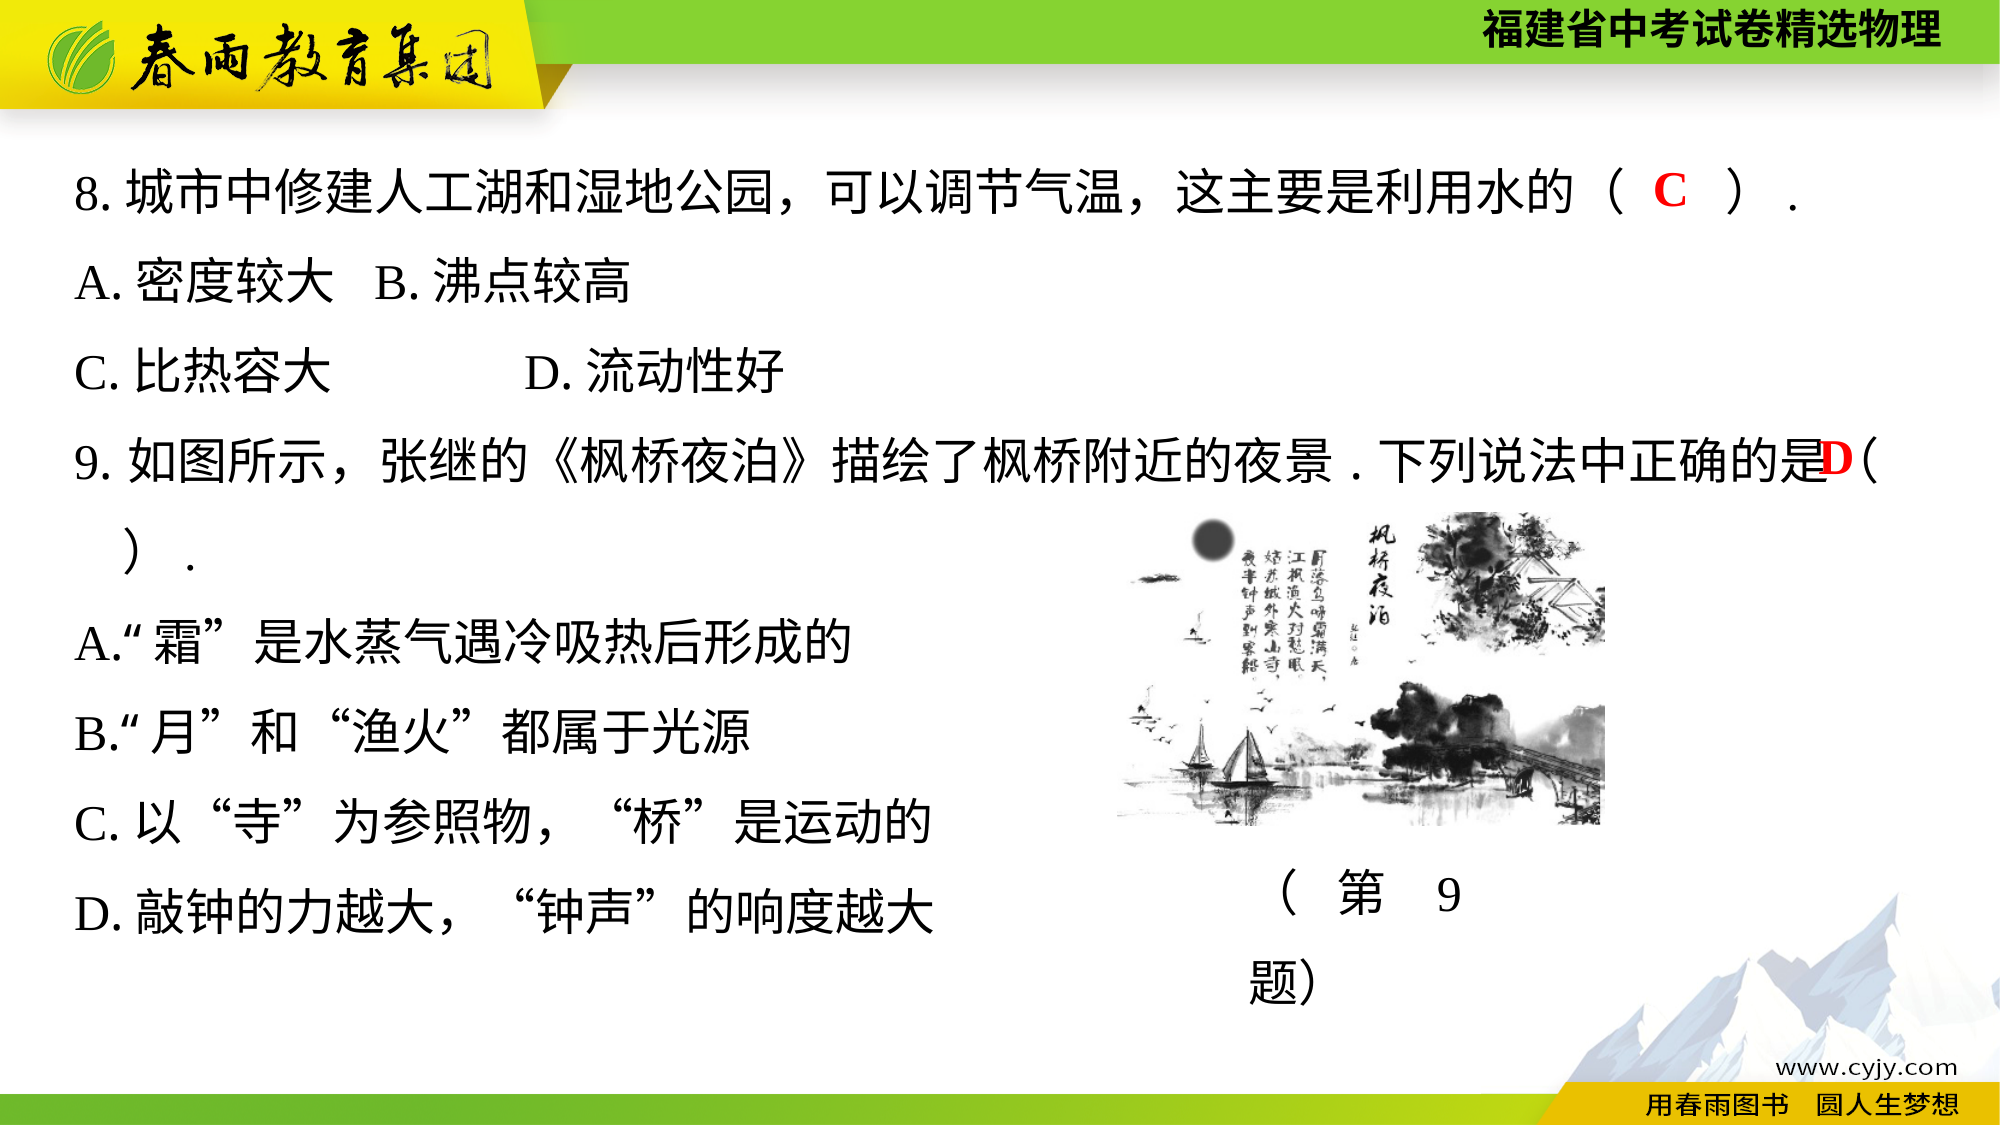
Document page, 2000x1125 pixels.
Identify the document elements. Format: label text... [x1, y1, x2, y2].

list 8.城市中修建人工湖和湿地公园，可以调节气温，这主要是利用水的（ ）. A.密度较大 B.沸点较高 C.比热容大 D.流动性好 9.如图所示，张继的《枫桥夜泊》描绘了枫桥附近的夜景.下列说法中正确的是（ ）. A.“霜”是水蒸气遇冷吸热后形成的 B.“月”和“渔火”都属于光源 C.以“寺”为参照物，“桥”是运动的 D.敲钟的力越大，“钟声”的响度越大 [59, 122, 1944, 865]
text_box D [1803, 417, 1870, 493]
picture [0, 0, 2000, 1125]
text_box C [1638, 148, 1704, 224]
text_box （第9题） [1233, 835, 1489, 929]
